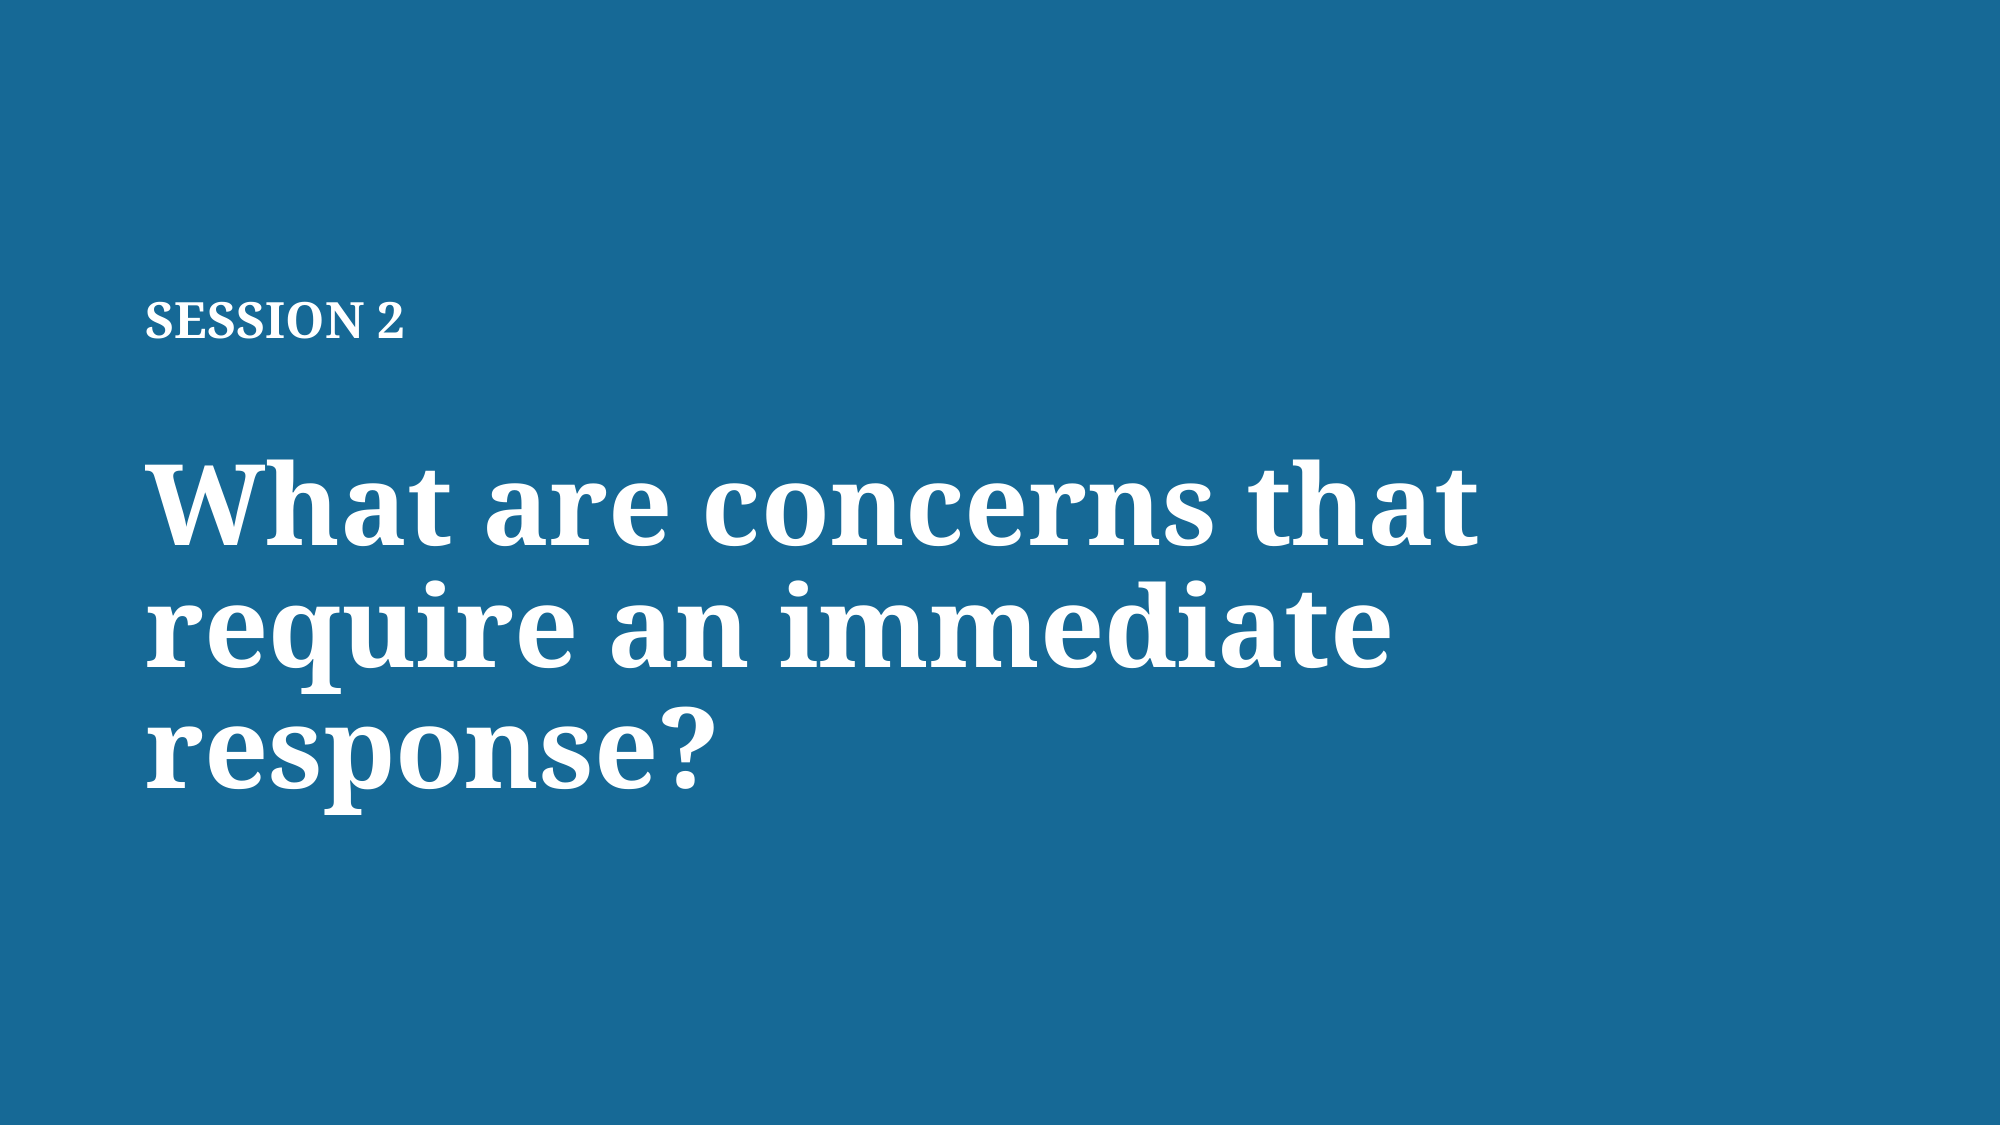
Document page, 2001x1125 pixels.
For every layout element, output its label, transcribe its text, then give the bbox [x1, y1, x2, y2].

text_box SESSION 2 What are concerns that require an immediate response? [130, 508, 1792, 601]
